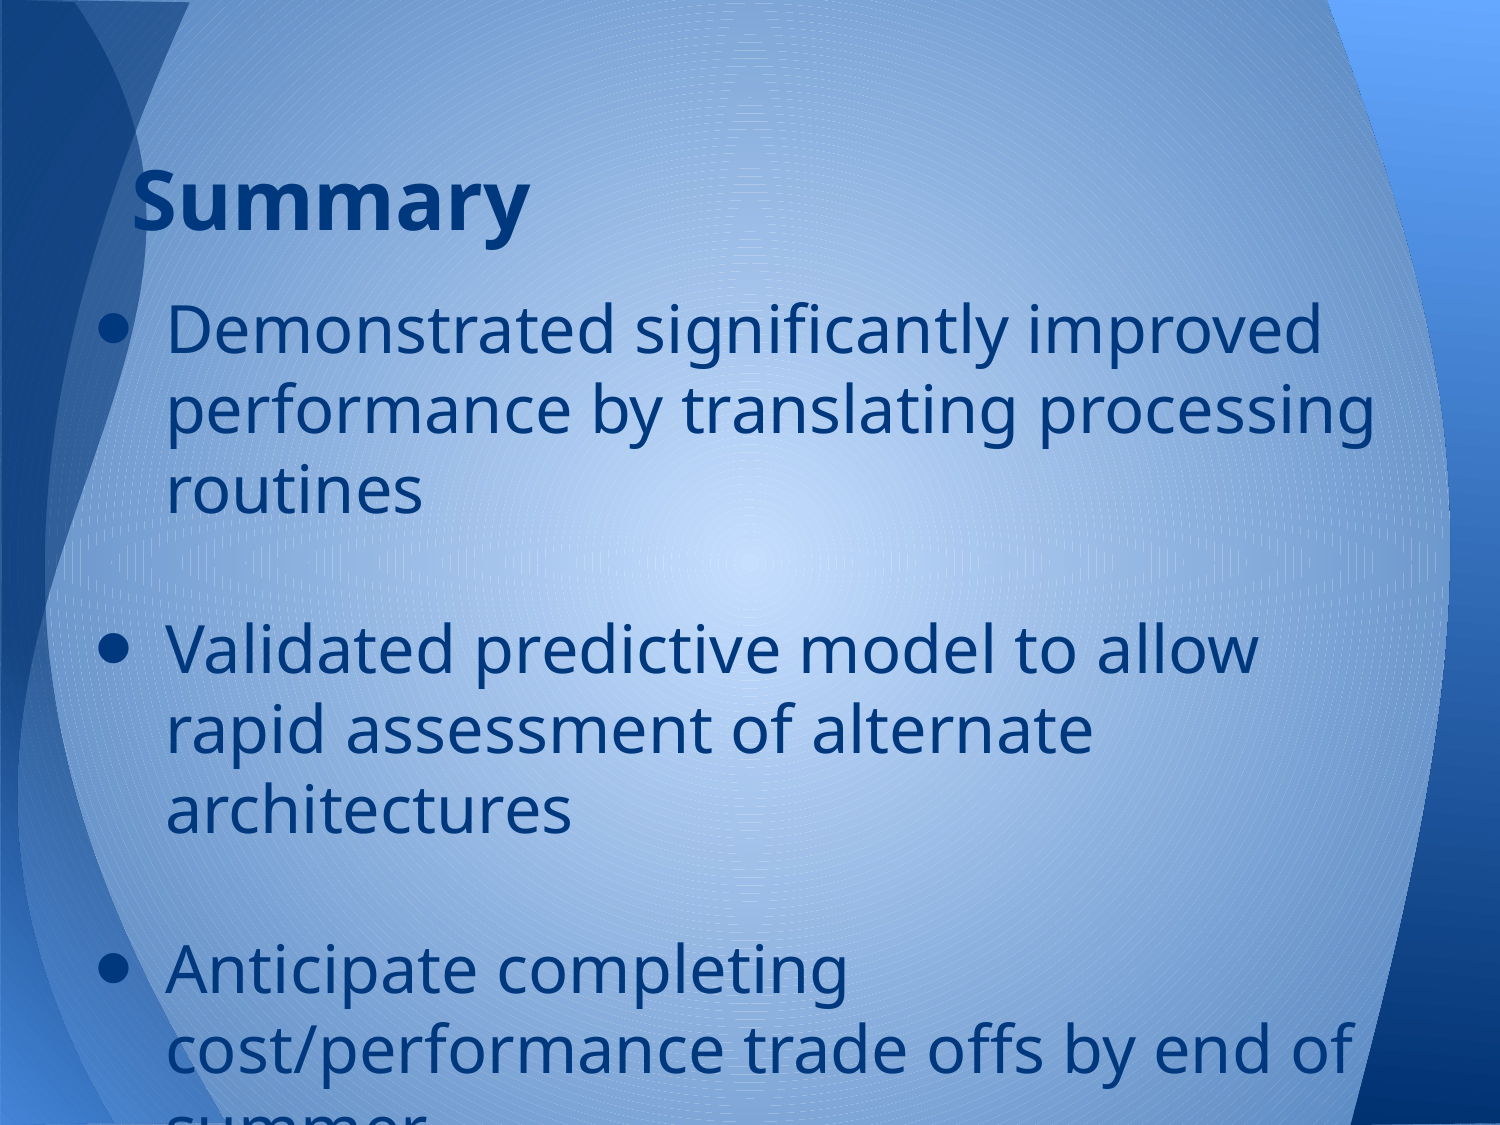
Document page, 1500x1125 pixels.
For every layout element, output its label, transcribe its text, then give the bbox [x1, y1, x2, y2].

list Demonstrated significantly improved performance by translating processing routines Validated predictive model to allow rapid assessment of alternate architectures Anticipate completing cost/performance trade offs by end of summer [75, 272, 1425, 1067]
title Summary [75, 45, 1425, 263]
